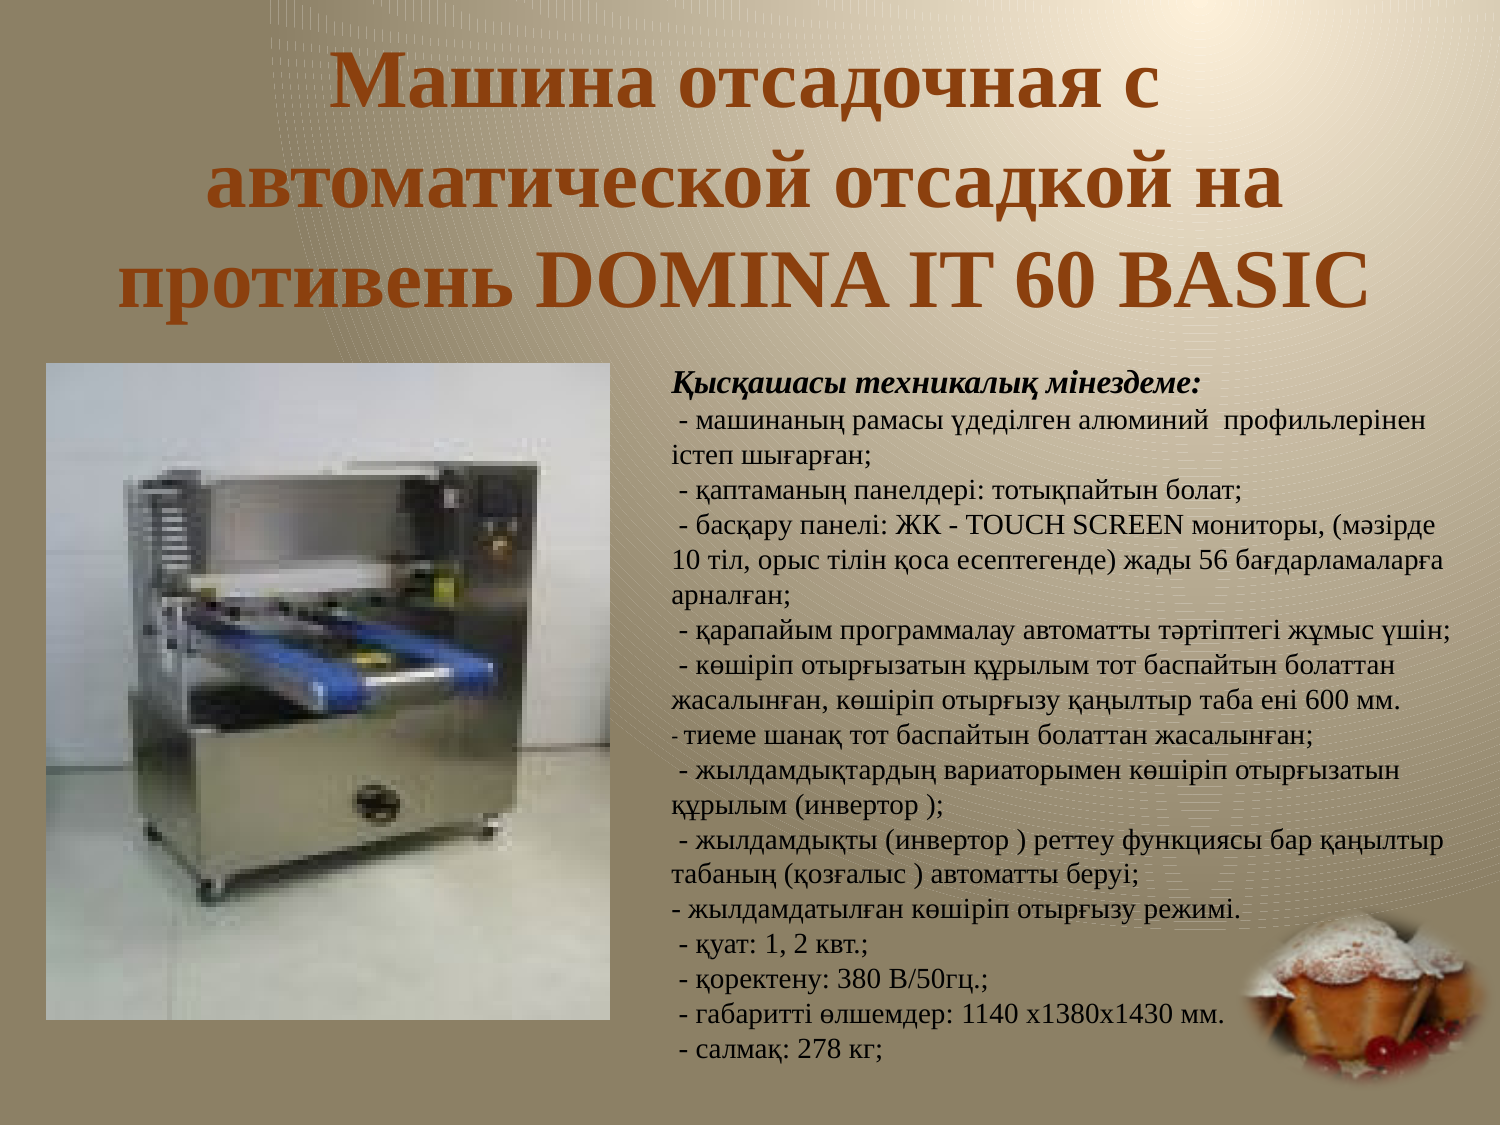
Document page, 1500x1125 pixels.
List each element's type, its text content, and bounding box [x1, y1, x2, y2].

title Машина отсадочная с автоматической отсадкой на противень DOMINA IT 60 BASIC [70, 175, 1421, 332]
text_box Қысқашасы техникалық мiнездеме: - машинаның рамасы үдеділген алюминий профильлерiнен iстеп шығарған; - қаптаманың панелдерi: тотықпайтын болат; - басқару панелi: ЖК - TOUCH SCREEN мониторы, (мәзiрде 10 тiл, орыс тілін қоса есептегенде) жады 56 бағдарламаларға арналған; - қарапайым программалау автоматты тәртiптегi жұмыс үшiн; - көшiрiп отырғызатын құрылым тот баспайтын болаттан жасалынған, көшіріп отырғызу қаңылтыр таба ені 600 мм. - тиеме шанақ тот баспайтын болаттан жасалынған; - жылдамдықтардың вариаторымен көшiрiп отырғызатын құрылым (инвертор ); - жылдамдықты (инвертор ) реттеу функциясы бар қаңылтыр табаның (қозғалыс ) автоматты беруi; - жылдамдатылған көшiрiп отырғызу режимі. - қуат: 1, 2 квт.; - қоректену: 380 В/50гц.; - габариттi өлшемдер: 1140 х1380х1430 мм. - салмақ: 278 кг; [656, 352, 1477, 1073]
picture [46, 363, 610, 1020]
picture [1231, 902, 1500, 1094]
